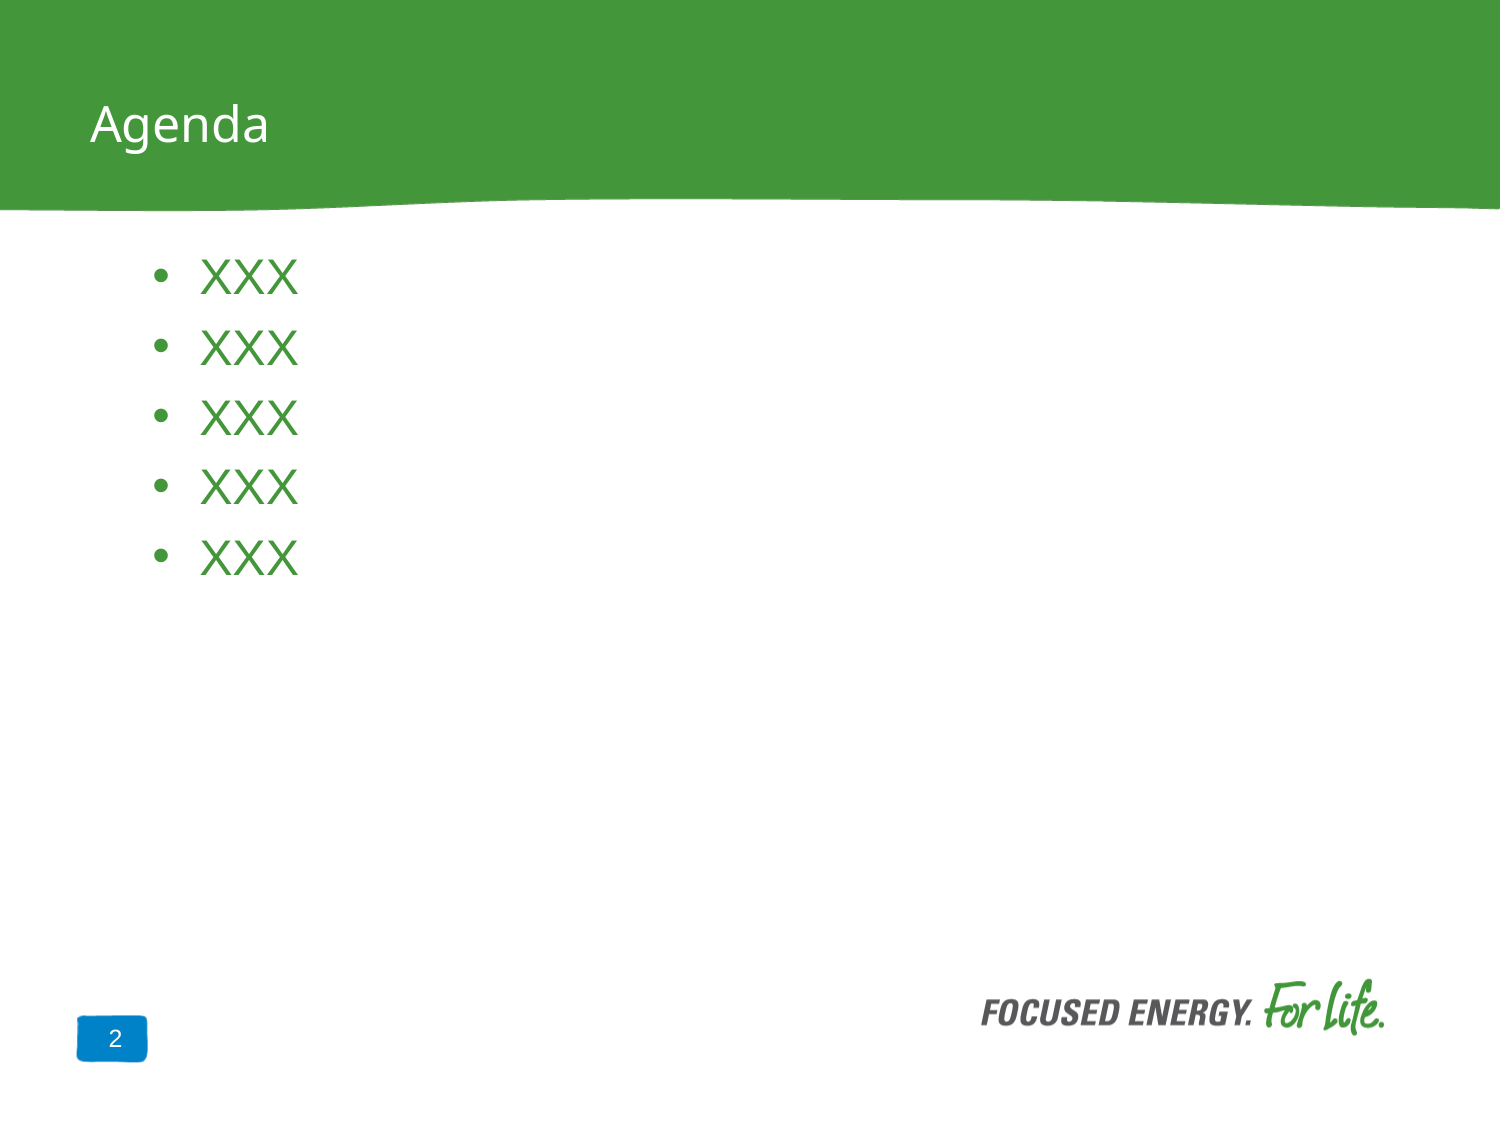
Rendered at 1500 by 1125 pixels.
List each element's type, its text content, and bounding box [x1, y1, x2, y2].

title Agenda [75, 45, 1425, 200]
picture [932, 949, 1500, 1118]
slide_number 2 [75, 1012, 138, 1063]
picture [0, 0, 1500, 263]
list XXX XXX XXX XXX XXX [62, 237, 1438, 863]
picture [1, 976, 189, 1125]
